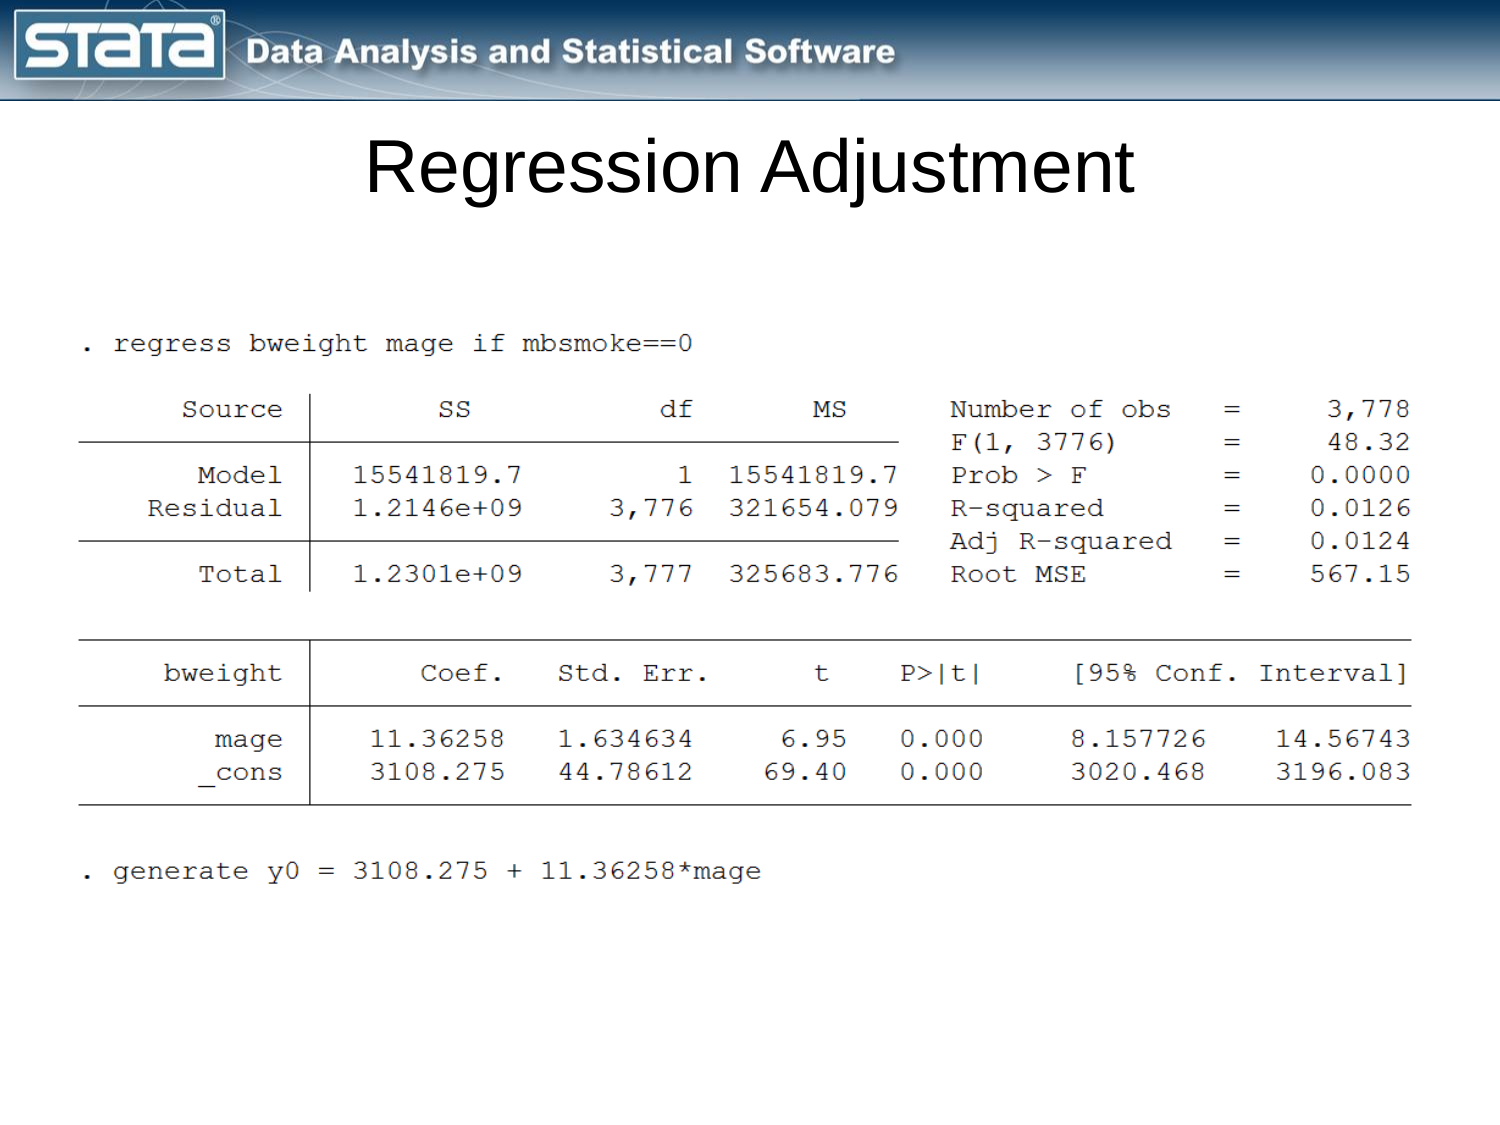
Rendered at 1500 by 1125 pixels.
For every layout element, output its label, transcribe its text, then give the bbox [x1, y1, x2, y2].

title Regression Adjustment [0, 108, 1500, 225]
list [74, 328, 1426, 897]
picture [0, 0, 1500, 102]
